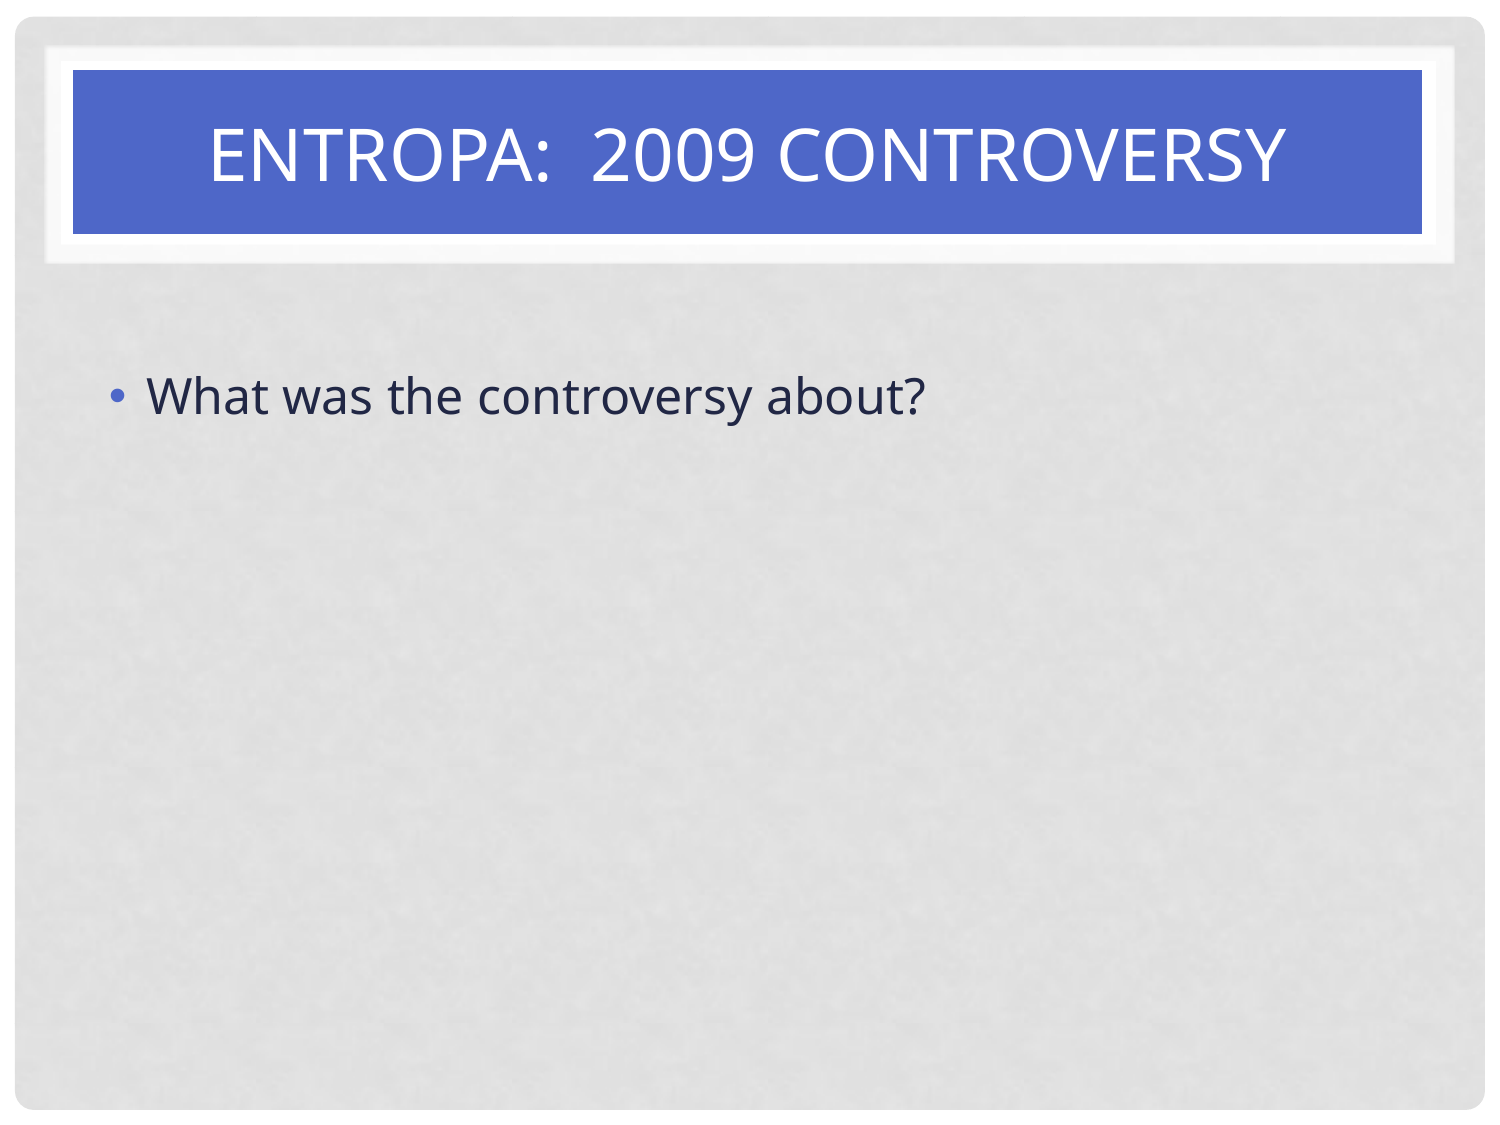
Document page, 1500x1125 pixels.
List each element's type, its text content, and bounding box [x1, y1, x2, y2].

title Entropa: 2009 controversy [67, 64, 1428, 241]
list What was the controversy about? [75, 287, 1425, 1005]
